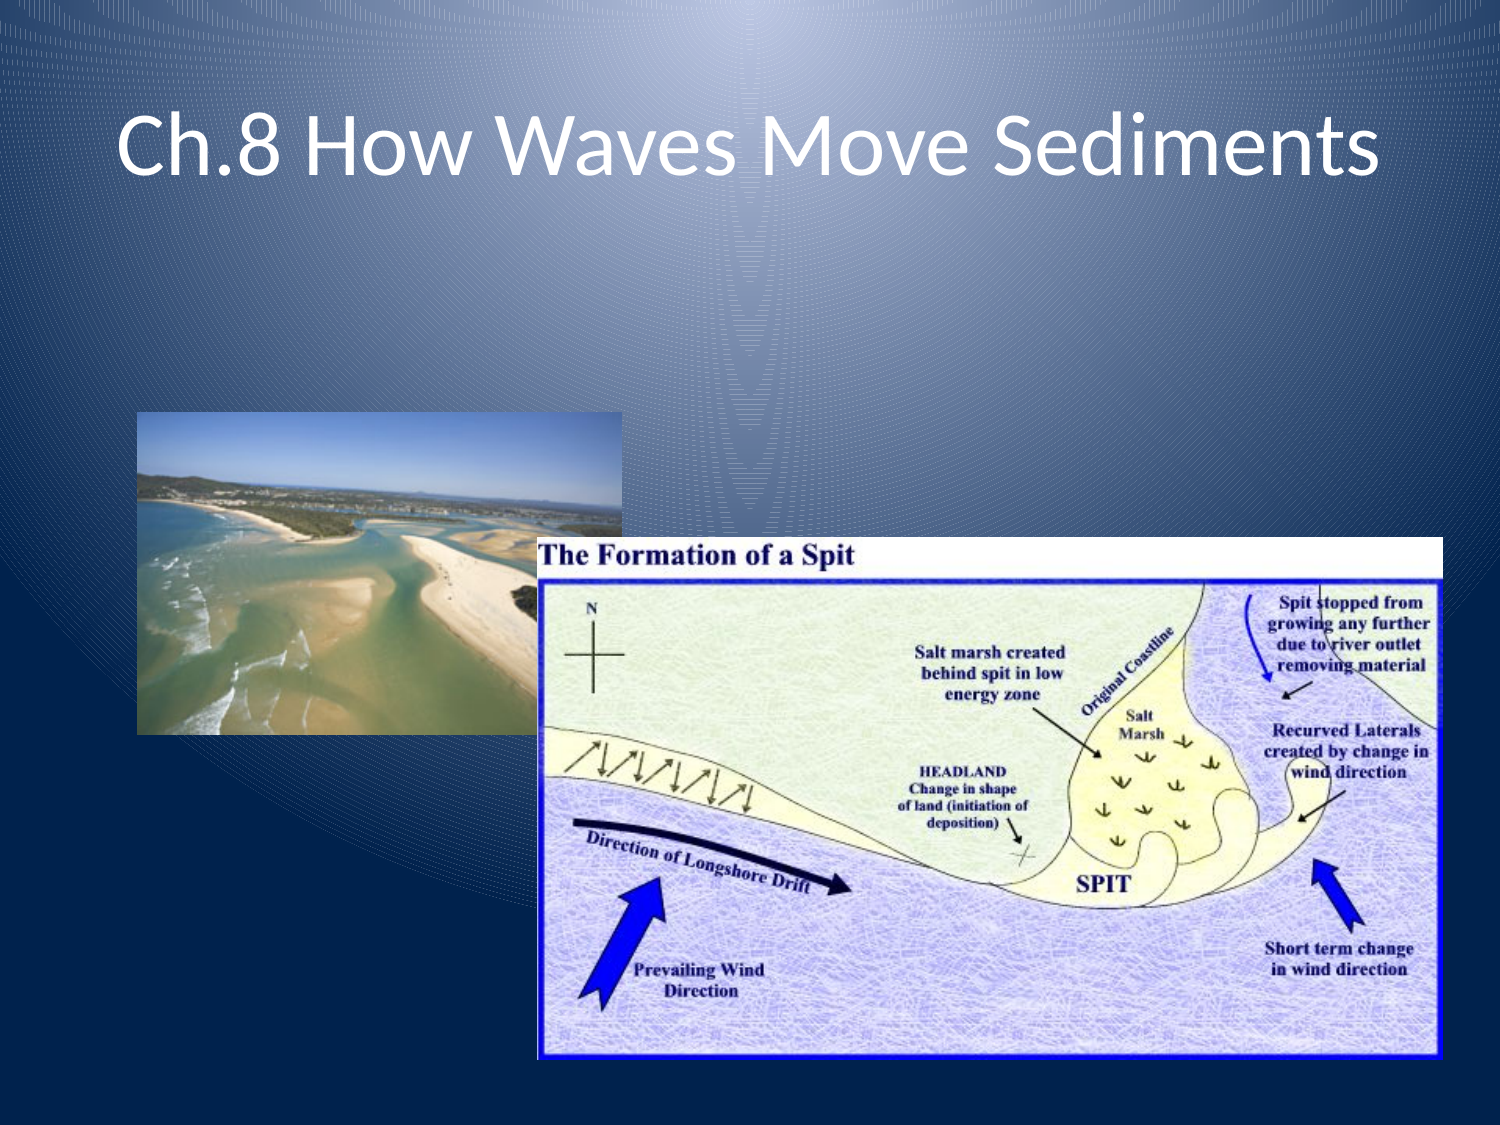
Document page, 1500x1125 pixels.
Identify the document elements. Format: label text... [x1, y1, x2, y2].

picture [137, 412, 1443, 1060]
title Ch.8 How Waves Move Sediments [75, 45, 1425, 233]
